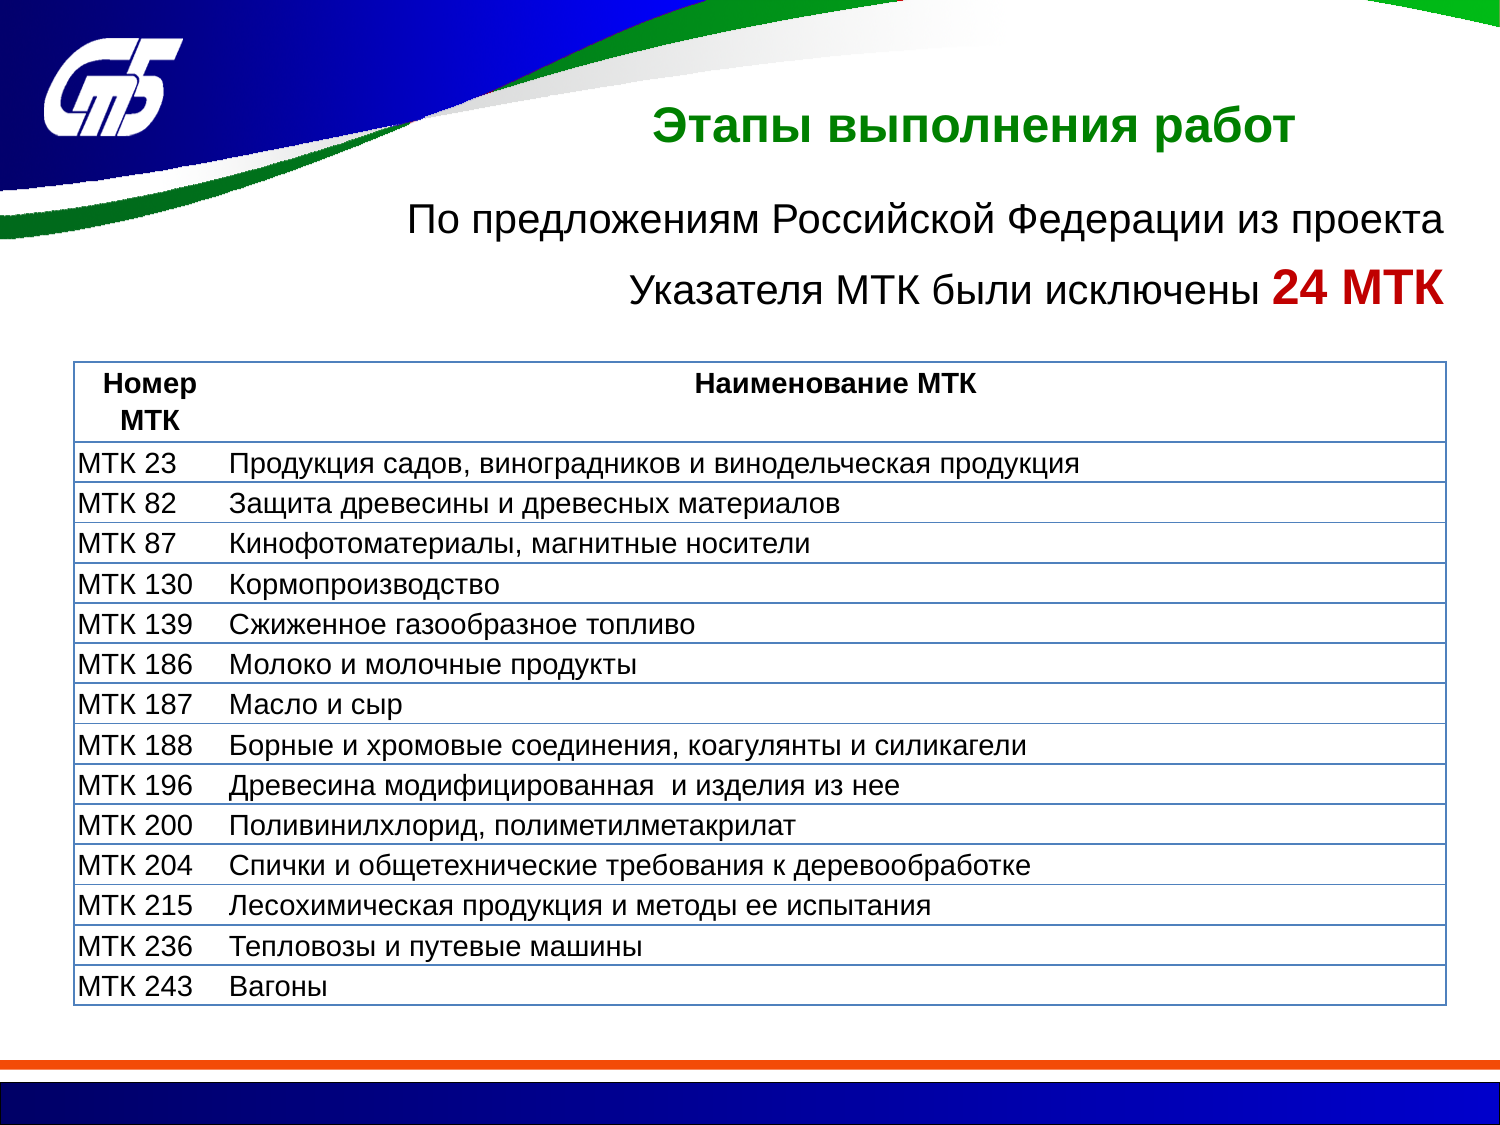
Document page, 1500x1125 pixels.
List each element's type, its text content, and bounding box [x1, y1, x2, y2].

table_cell Борные и хромовые соединения, коагулянты и силикагели [226, 724, 1445, 763]
picture [0, 0, 1500, 1047]
table_cell МТК 139 [75, 604, 226, 642]
table_cell МТК 200 [75, 805, 226, 843]
table_cell Поливинилхлорид, полиметилметакрилат [226, 805, 1445, 843]
table_cell Масло и сыр [226, 684, 1445, 723]
table_cell МТК 204 [75, 845, 226, 884]
text_box По предложениям Российской Федерации из проекта Указателя МТК были исключены 24 МТК [53, 184, 1459, 322]
table_cell МТК 23 [75, 443, 226, 481]
table_cell МТК 188 [75, 724, 226, 763]
table_cell МТК 215 [75, 885, 226, 924]
table_cell Спички и общетехнические требования к деревообработке [226, 845, 1445, 884]
table_cell Древесина модифицированная и изделия из нее [226, 765, 1445, 803]
table_cell Лесохимическая продукция и методы ее испытания [226, 885, 1445, 924]
table_header Номер МТК [75, 363, 226, 441]
table_cell МТК 186 [75, 644, 226, 682]
table_cell Сжиженное газообразное топливо [226, 604, 1445, 642]
table_cell Защита древесины и древесных материалов [226, 483, 1445, 522]
table_cell Вагоны [226, 966, 1445, 1004]
table_cell МТК 187 [75, 684, 226, 723]
table_cell МТК 130 [75, 564, 226, 602]
text_box Этапы выполнения работ [360, 90, 1500, 156]
table_cell Кормопроизводство [226, 564, 1445, 602]
table_cell МТК 87 [75, 523, 226, 562]
table_cell Продукция садов, виноградников и винодельческая продукция [226, 443, 1445, 481]
table_cell МТК 236 [75, 926, 226, 964]
table_header Наименование МТК [226, 363, 1445, 441]
table_cell Кинофотоматериалы, магнитные носители [226, 523, 1445, 562]
table_cell Тепловозы и путевые машины [226, 926, 1445, 964]
table_cell МТК 196 [75, 765, 226, 803]
table_cell МТК 243 [75, 966, 226, 1004]
table_cell МТК 82 [75, 483, 226, 522]
table_cell Молоко и молочные продукты [226, 644, 1445, 682]
